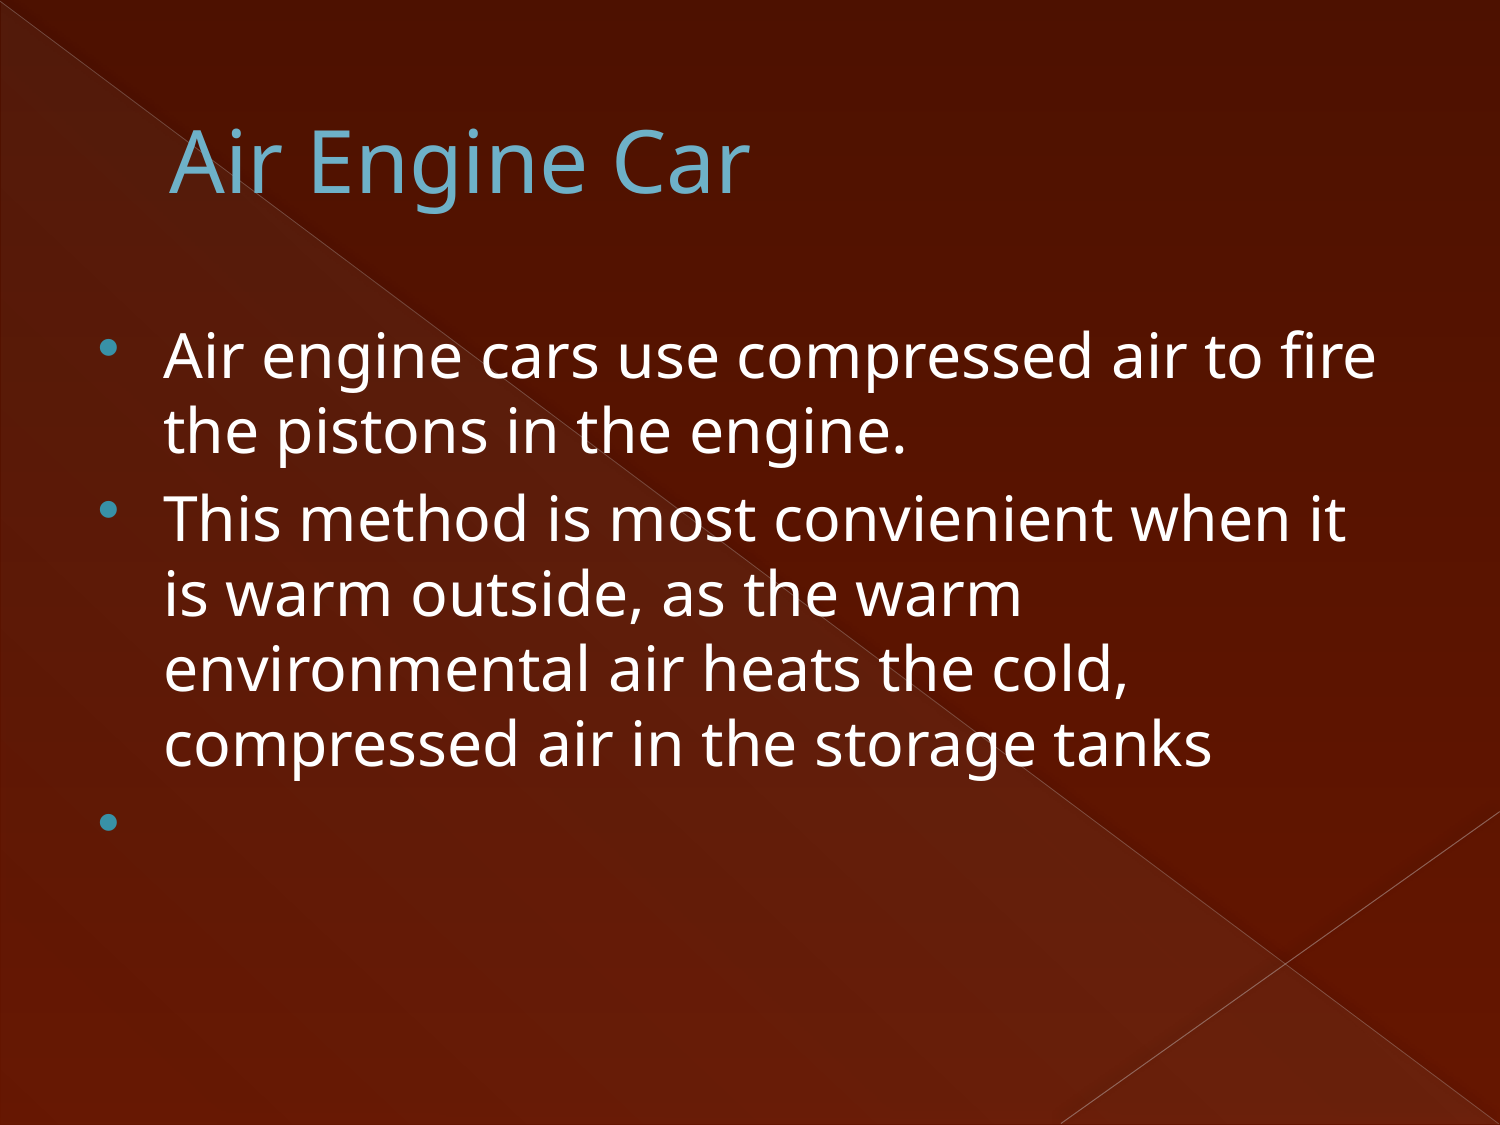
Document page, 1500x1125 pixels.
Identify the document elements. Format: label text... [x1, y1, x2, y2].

list Air engine cars use compressed air to fire the pistons in the engine. This method is most convienient when it is warm outside, as the warm environmental air heats the cold, compressed air in the storage tanks [75, 308, 1425, 1059]
title Air Engine Car [75, 43, 1425, 274]
